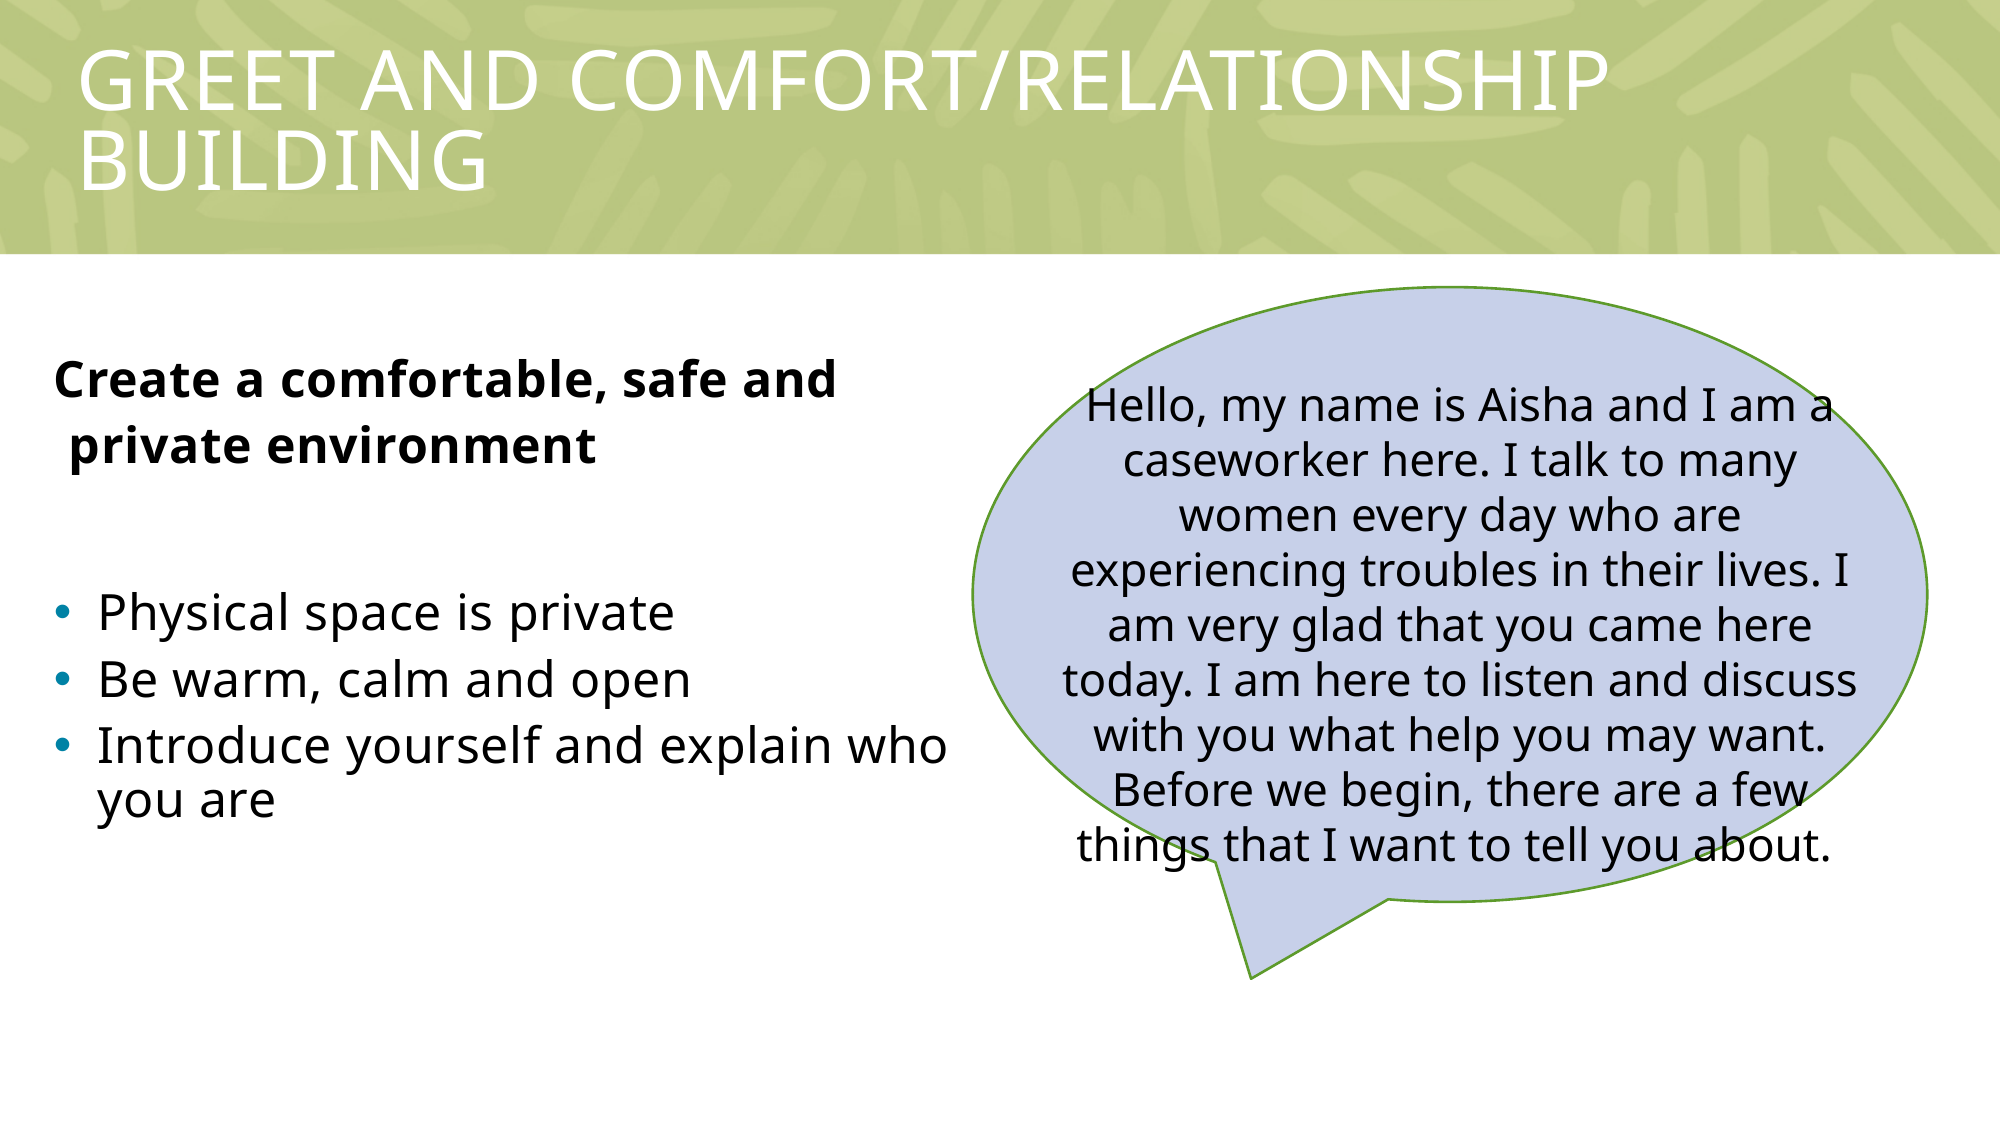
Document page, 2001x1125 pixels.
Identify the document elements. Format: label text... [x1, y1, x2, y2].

list Create a comfortable, safe and private environment Physical space is private Be warm, calm and open Introduce yourself and explain who you are [46, 333, 973, 994]
text_box [1219, 879, 1636, 980]
text_box [1878, 456, 1929, 733]
picture [0, 0, 2000, 1125]
text_box Hello, my name is Aisha and I am a caseworker here. I talk to many women every day who are experiencing troubles in their lives. I am very glad that you came here today. I am here to listen and discuss with you what help you may want. Before we begin, there are a few things that I want to tell you about. [1043, 368, 1878, 879]
text_box [1124, 285, 1776, 368]
text_box [971, 432, 1043, 757]
title Greet and comfort/relationship building [61, 33, 1938, 220]
